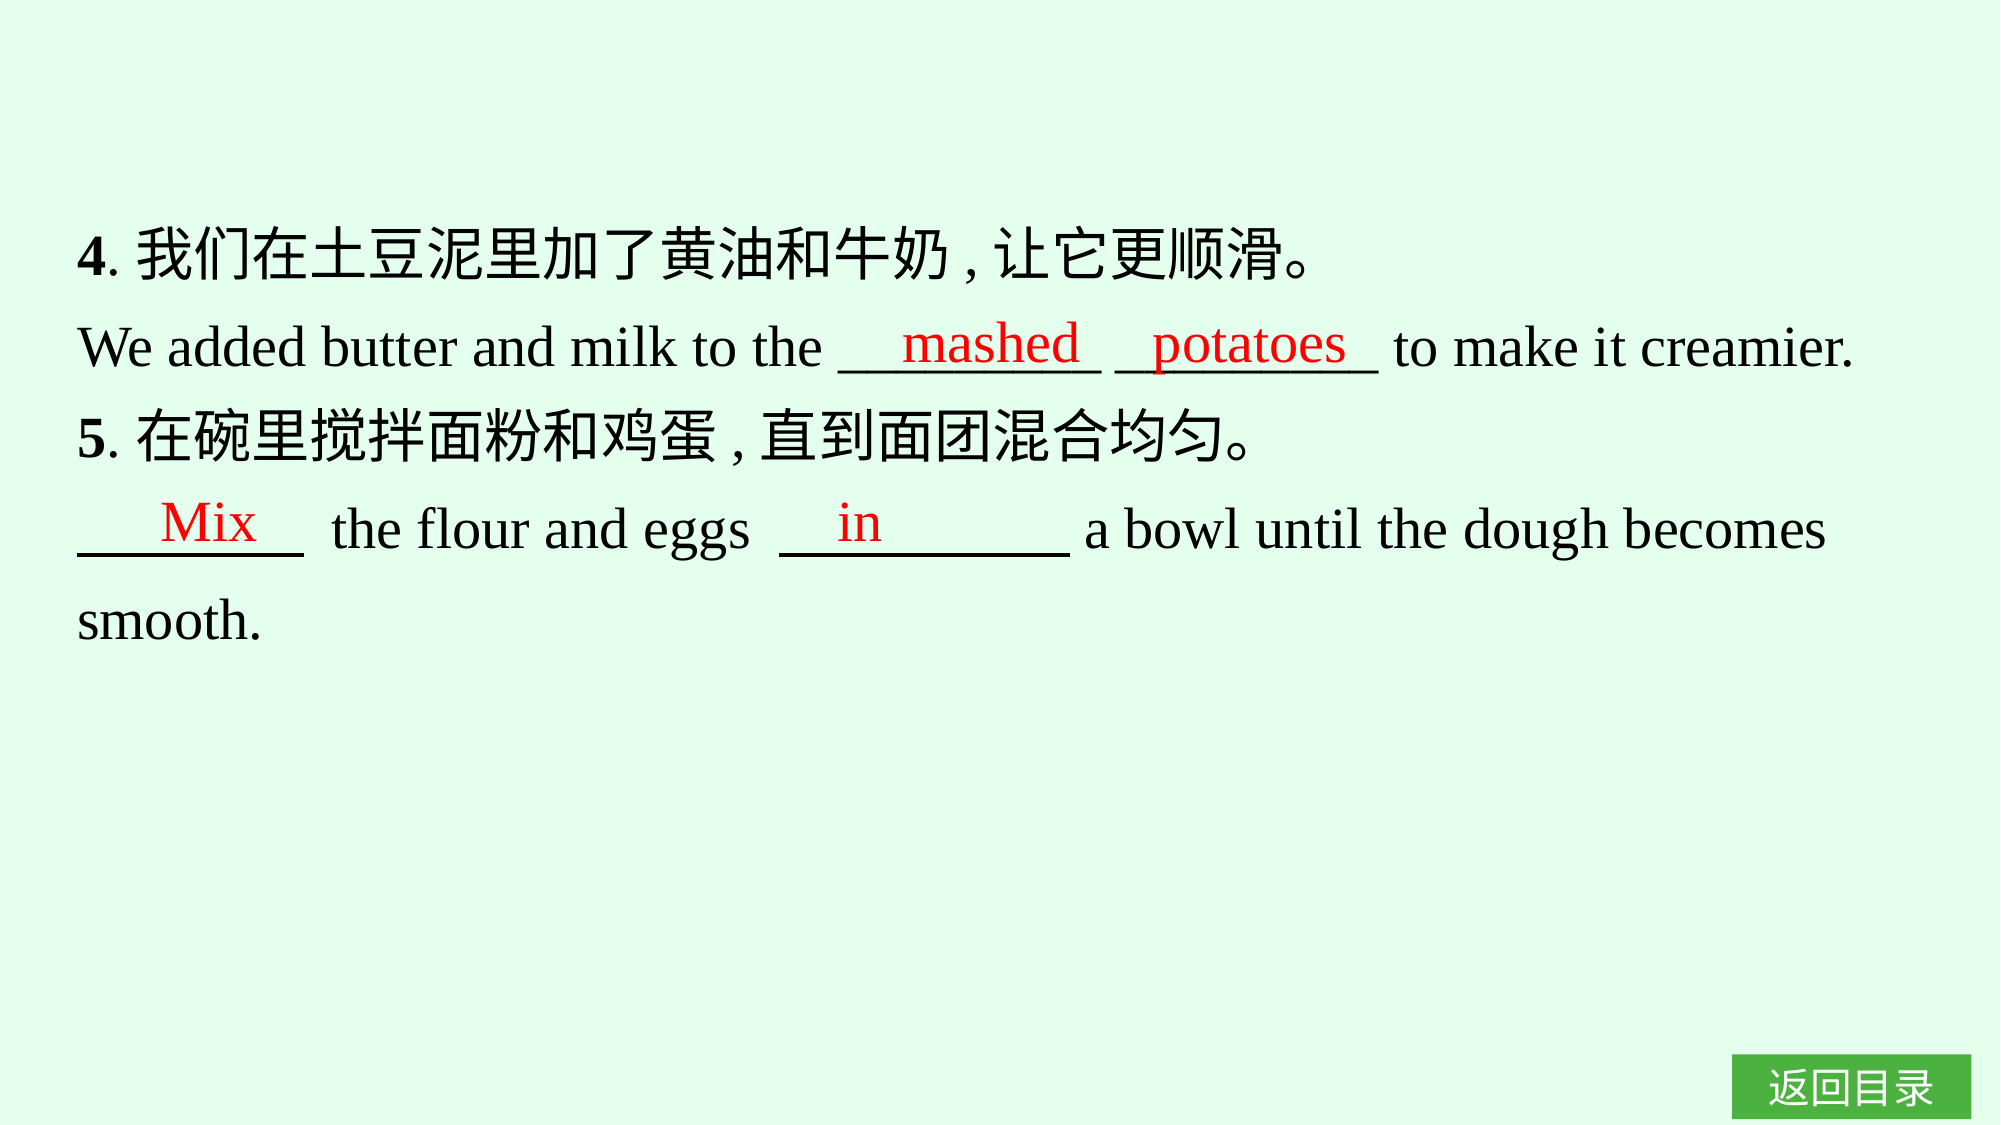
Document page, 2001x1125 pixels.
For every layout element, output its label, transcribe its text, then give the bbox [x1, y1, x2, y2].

text_box 4.我们在土豆泥里加了黄油和牛奶,让它更顺滑。 We added butter and milk to the _________ _________ to make it creamier. 5.在碗里搅拌面粉和鸡蛋,直到面团混合均匀。 the flour and eggs a bowl until the dough becomes smooth. [62, 188, 1938, 659]
text_box Mix in [145, 461, 899, 560]
text_box mashed potatoes [887, 282, 1363, 382]
